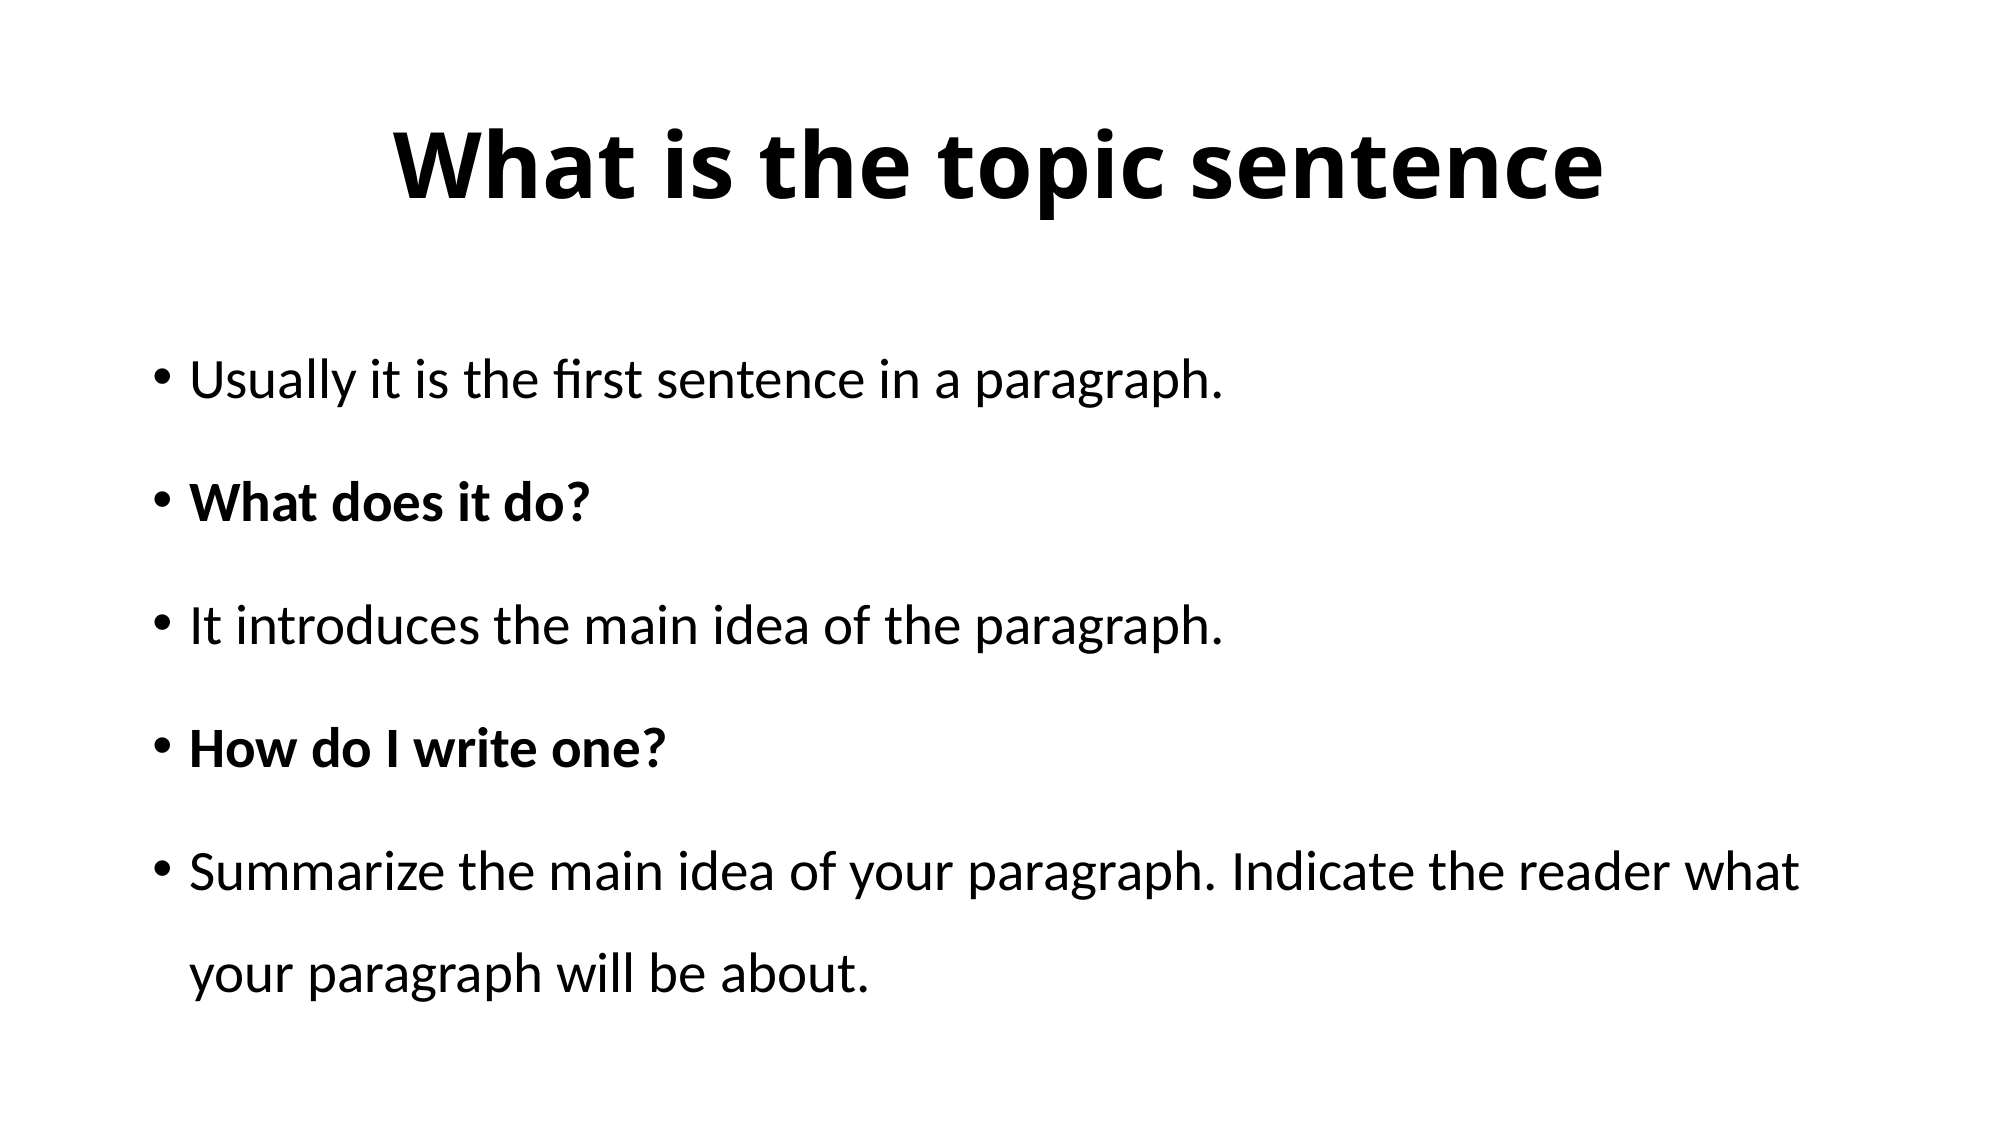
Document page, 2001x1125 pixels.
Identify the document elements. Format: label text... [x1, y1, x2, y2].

title What is the topic sentence [137, 59, 1863, 278]
list Usually it is the first sentence in a paragraph. What does it do? It introduces the main idea of the paragraph. How do I write one? Summarize the main idea of your paragraph. Indicate the reader what your paragraph will be about. [137, 299, 1863, 1014]
